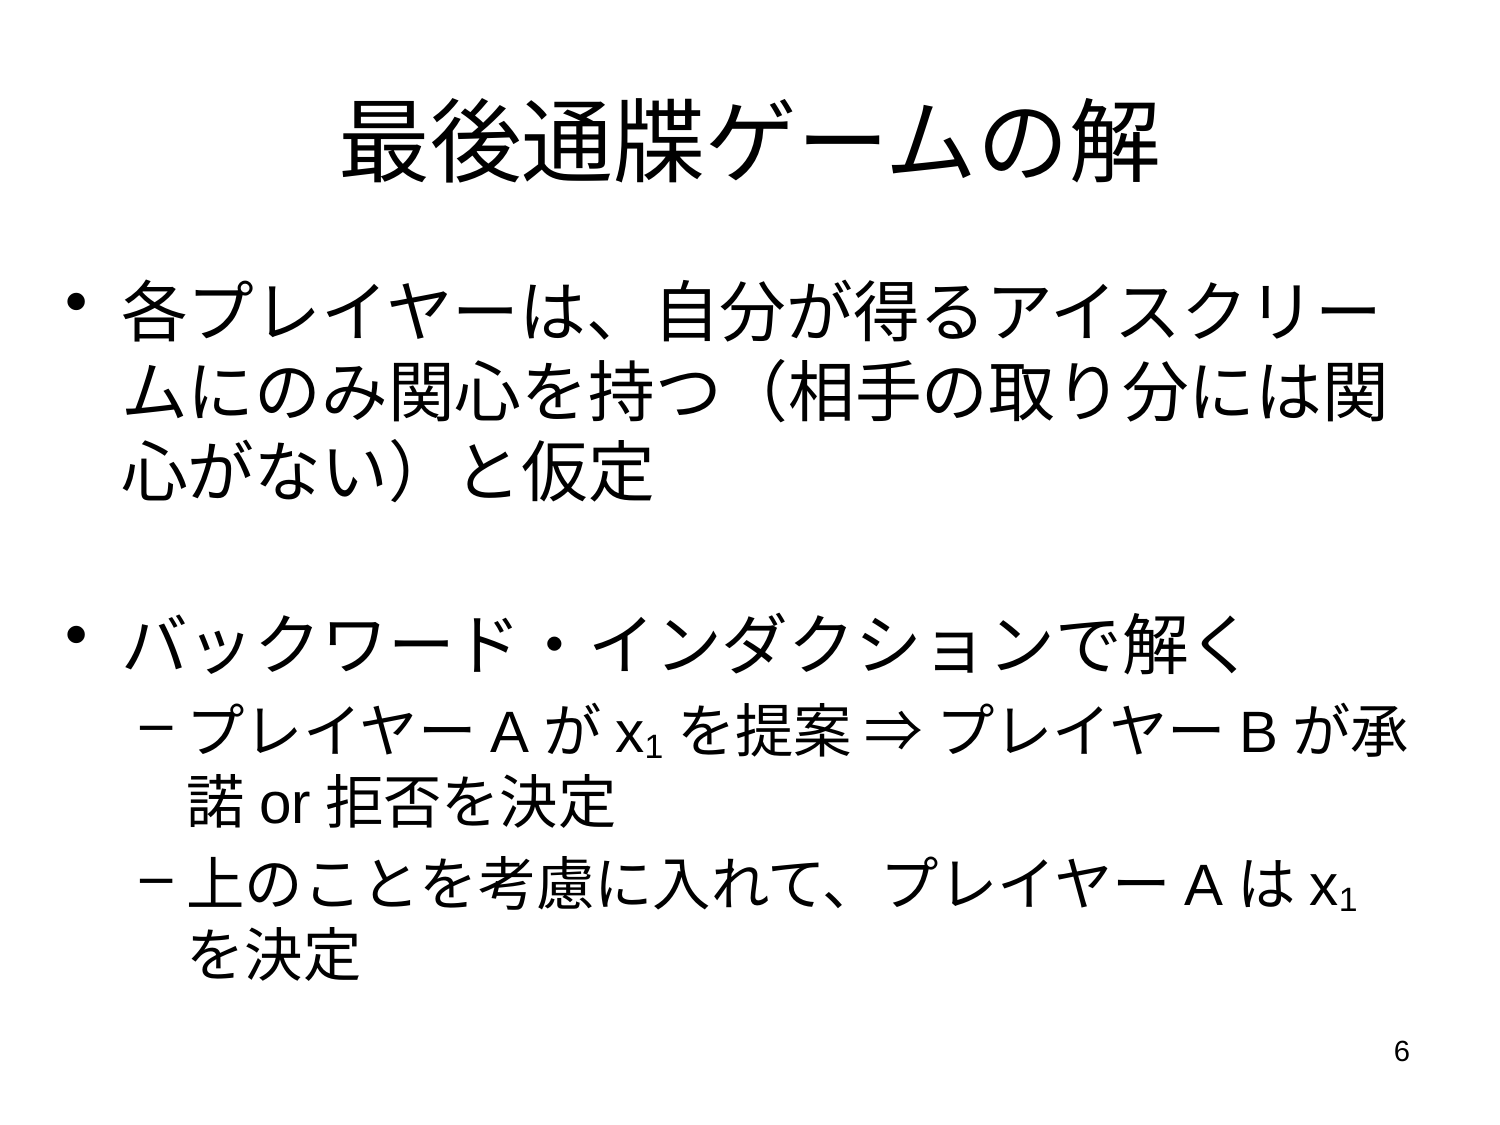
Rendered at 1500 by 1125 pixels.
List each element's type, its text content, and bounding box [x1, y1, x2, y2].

title 最後通牒ゲームの解 [75, 45, 1425, 233]
list 各プレイヤーは、自分が得るアイスクリームにのみ関心を持つ（相手の取り分には関心がない）と仮定 バックワード・インダクションで解く プレイヤーAがx1を提案 ⇒ プレイヤーBが承諾or拒否を決定 上のことを考慮に入れて、プレイヤーAはx1を決定 [50, 262, 1438, 1038]
slide_number 6 [1074, 1024, 1426, 1103]
